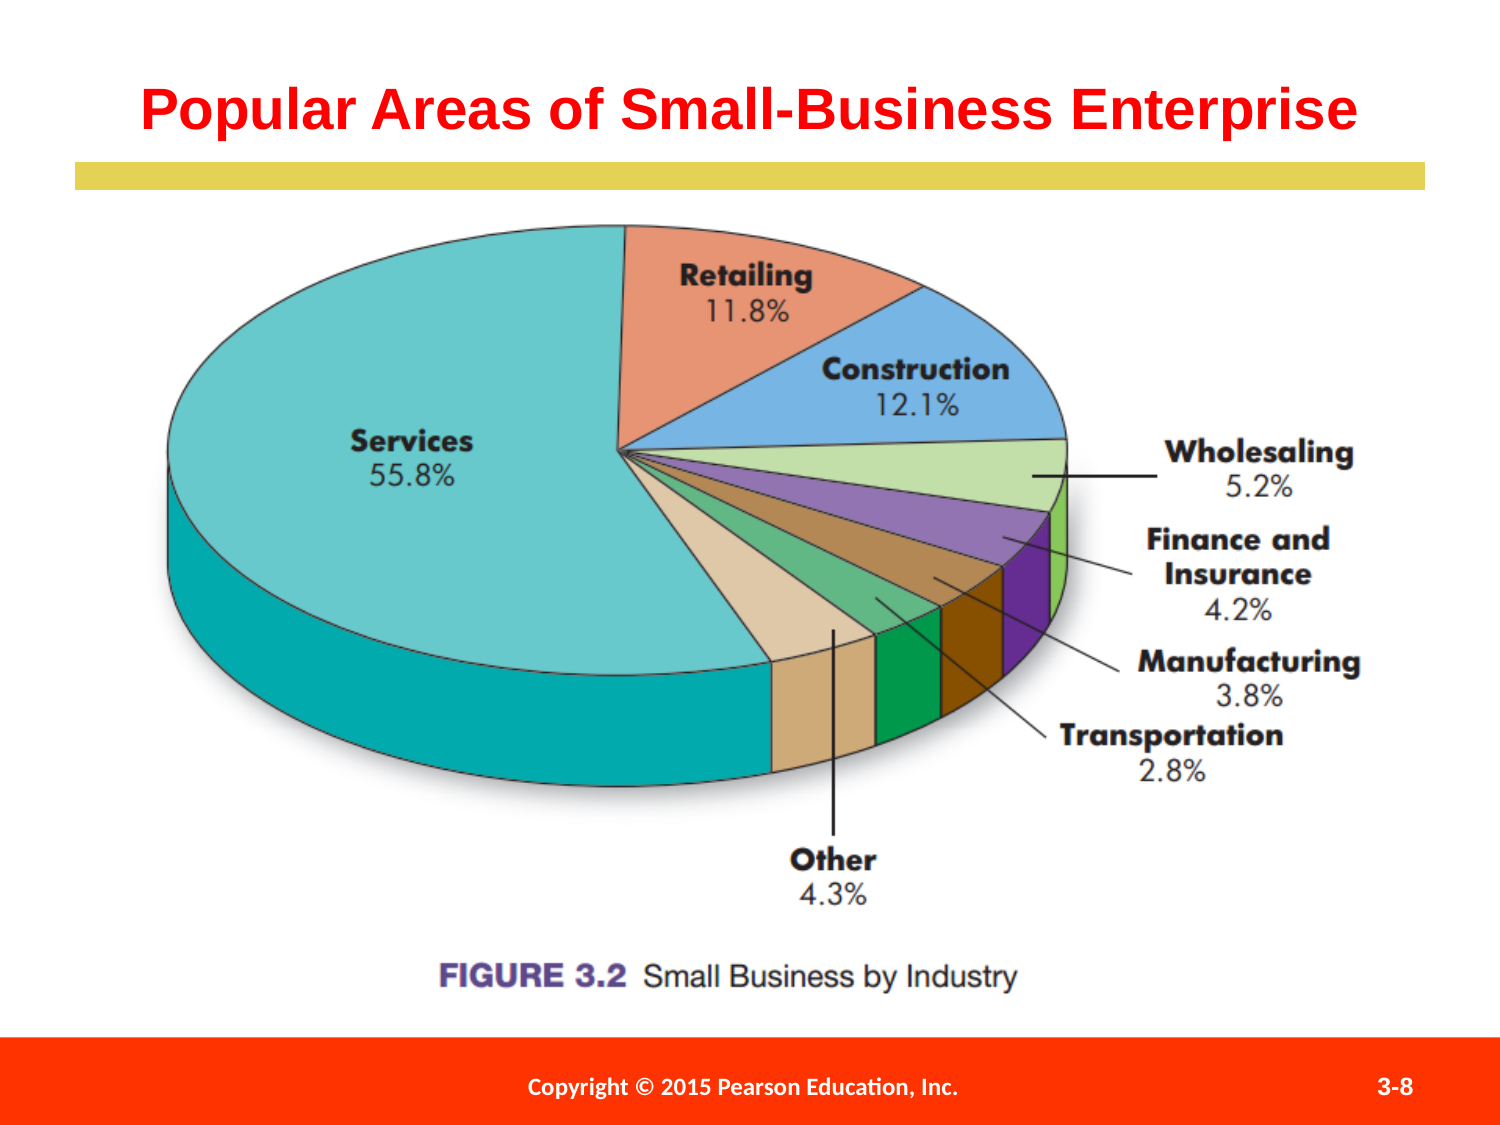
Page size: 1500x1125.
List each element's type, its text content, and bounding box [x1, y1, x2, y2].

title Popular Areas of Small-Business Enterprise [74, 12, 1426, 201]
picture [100, 206, 1400, 919]
picture [423, 949, 1076, 1001]
